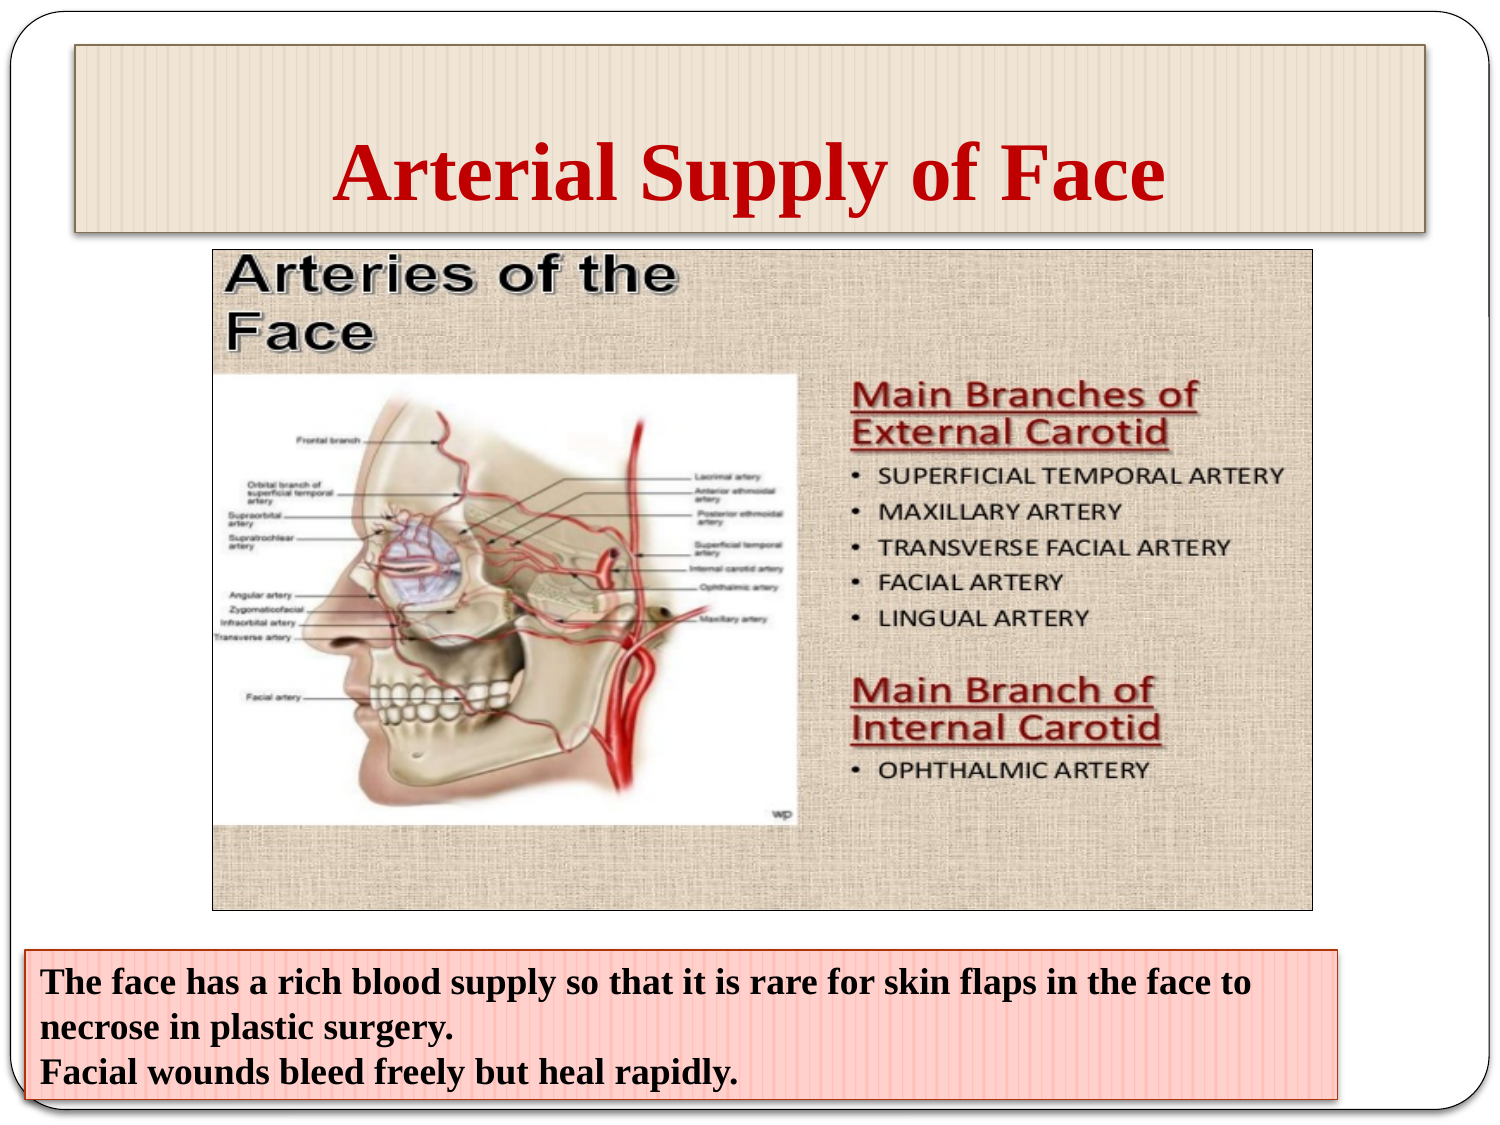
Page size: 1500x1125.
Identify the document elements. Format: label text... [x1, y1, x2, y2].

picture [212, 249, 1313, 912]
text_box The face has a rich blood supply so that it is rare for skin flaps in the face to necrose in plastic surgery. Facial wounds bleed freely but heal rapidly. [24, 949, 1338, 1100]
title Arterial Supply of Face [74, 44, 1426, 233]
